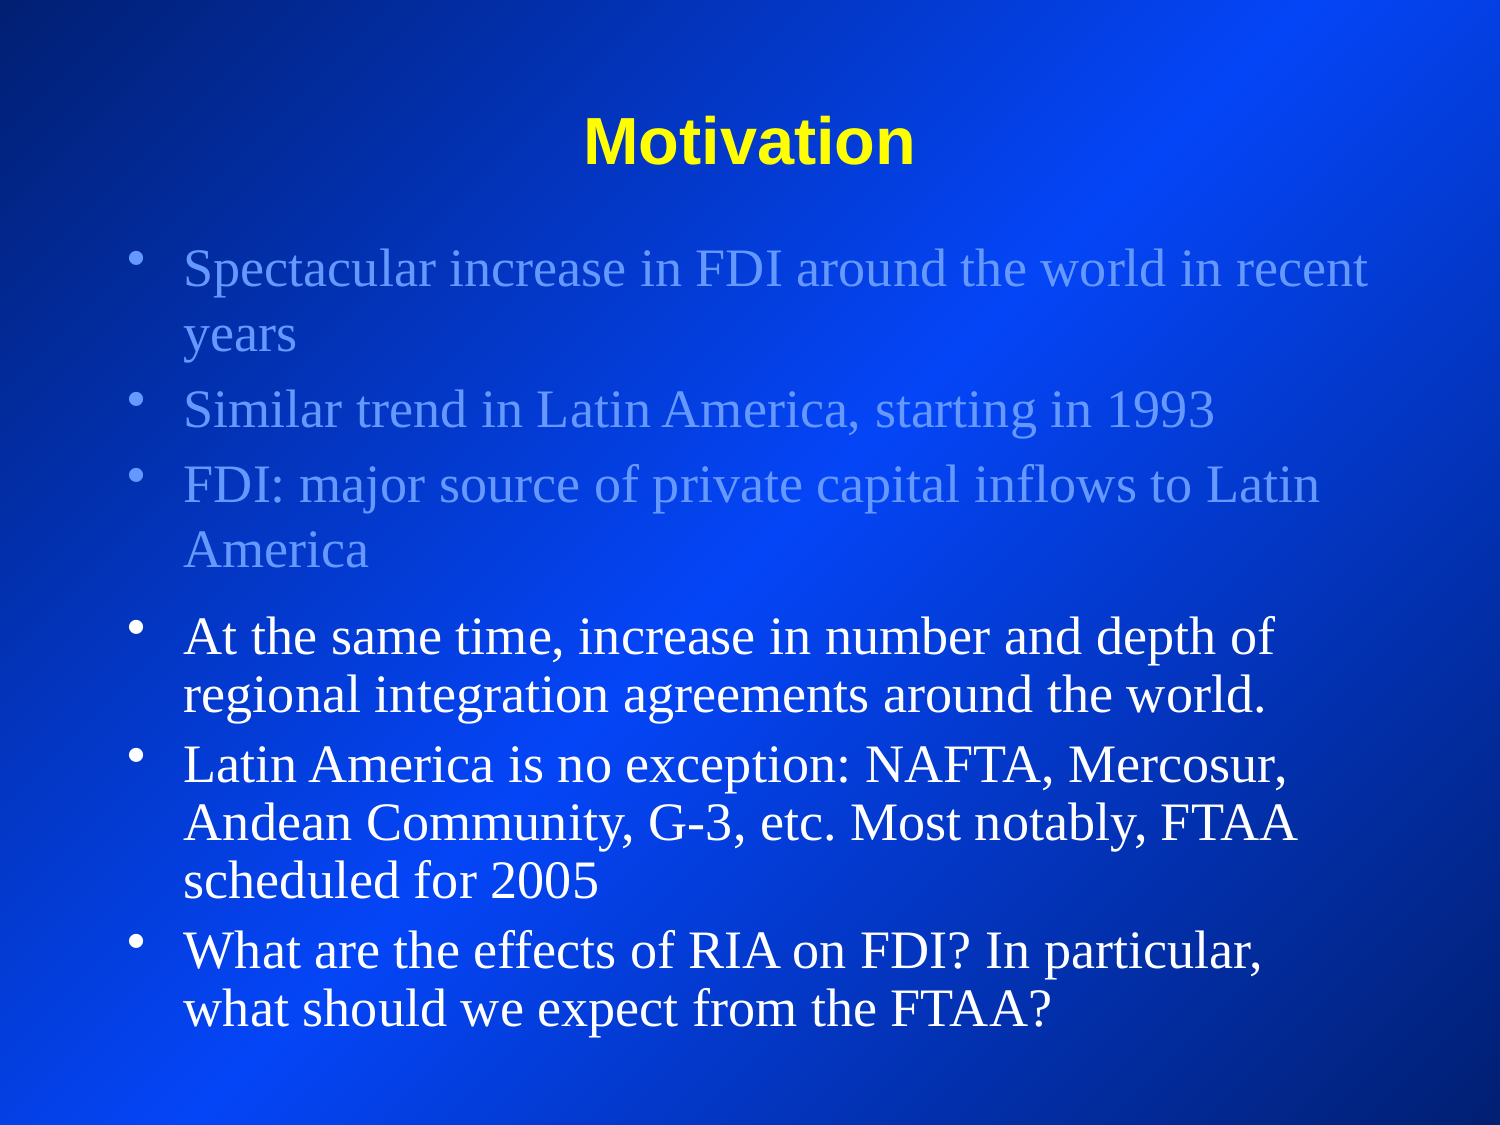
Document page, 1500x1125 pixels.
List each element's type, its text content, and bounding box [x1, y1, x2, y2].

title Motivation [112, 99, 1388, 176]
text_box Spectacular increase in FDI around the world in recent years Similar trend in Latin America, starting in 1993 FDI: major source of private capital inflows to Latin America [112, 224, 1388, 600]
list At the same time, increase in number and depth of regional integration agreements around the world. Latin America is no exception: NAFTA, Mercosur, Andean Community, G-3, etc. Most notably, FTAA scheduled for 2005 What are the effects of RIA on FDI? In particular, what should we expect from the FTAA? [112, 600, 1388, 1001]
